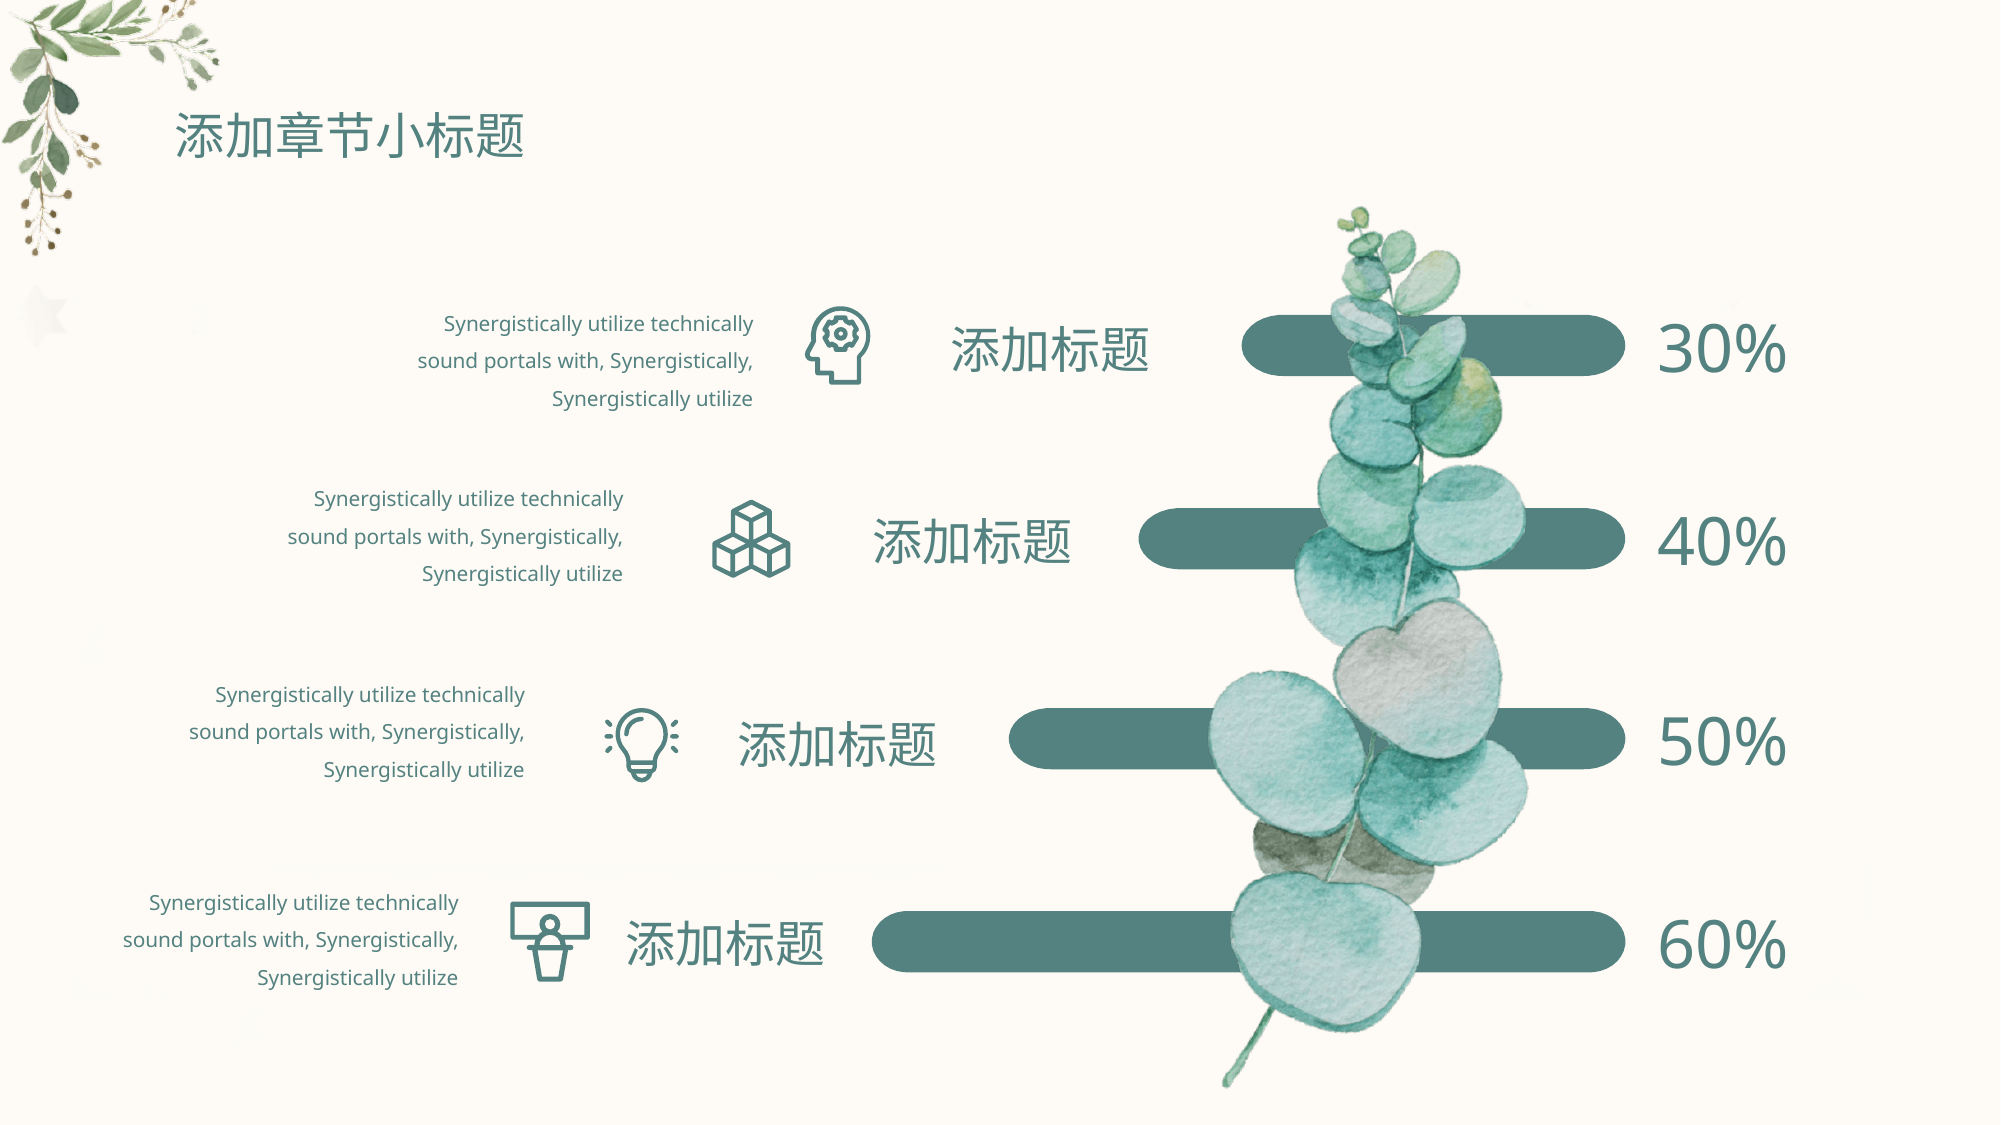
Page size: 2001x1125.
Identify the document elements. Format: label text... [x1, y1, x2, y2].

text_box 添加标题 [831, 502, 1113, 578]
text_box 添加标题 [910, 310, 1158, 386]
text_box 60% [1625, 877, 1822, 1007]
text_box [869, 909, 1055, 975]
text_box Synergistically utilize technically sound portals with, Synergistically, Synergistically utilize [88, 877, 459, 990]
text_box [1006, 705, 1137, 772]
picture [0, 0, 2001, 1125]
text_box 50% [1625, 674, 1822, 804]
text_box [710, 497, 793, 580]
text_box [604, 707, 680, 783]
text_box 添加标题 [585, 905, 866, 980]
text_box [1568, 705, 1625, 772]
text_box [1136, 510, 1158, 567]
text_box 30% [1625, 280, 1822, 410]
text_box 40% [1625, 474, 1822, 604]
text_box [803, 305, 871, 385]
text_box 添加标题 [697, 705, 978, 781]
text_box 添加章节小标题 [257, 96, 592, 172]
text_box Synergistically utilize technically sound portals with, Synergistically, Synergistically utilize [252, 473, 624, 586]
text_box Synergistically utilize technically sound portals with, Synergistically, Synergistically utilize [382, 298, 754, 411]
text_box Synergistically utilize technically sound portals with, Synergistically, Synergistically utilize [154, 669, 525, 782]
text_box [1568, 909, 1625, 975]
text_box [508, 899, 593, 984]
